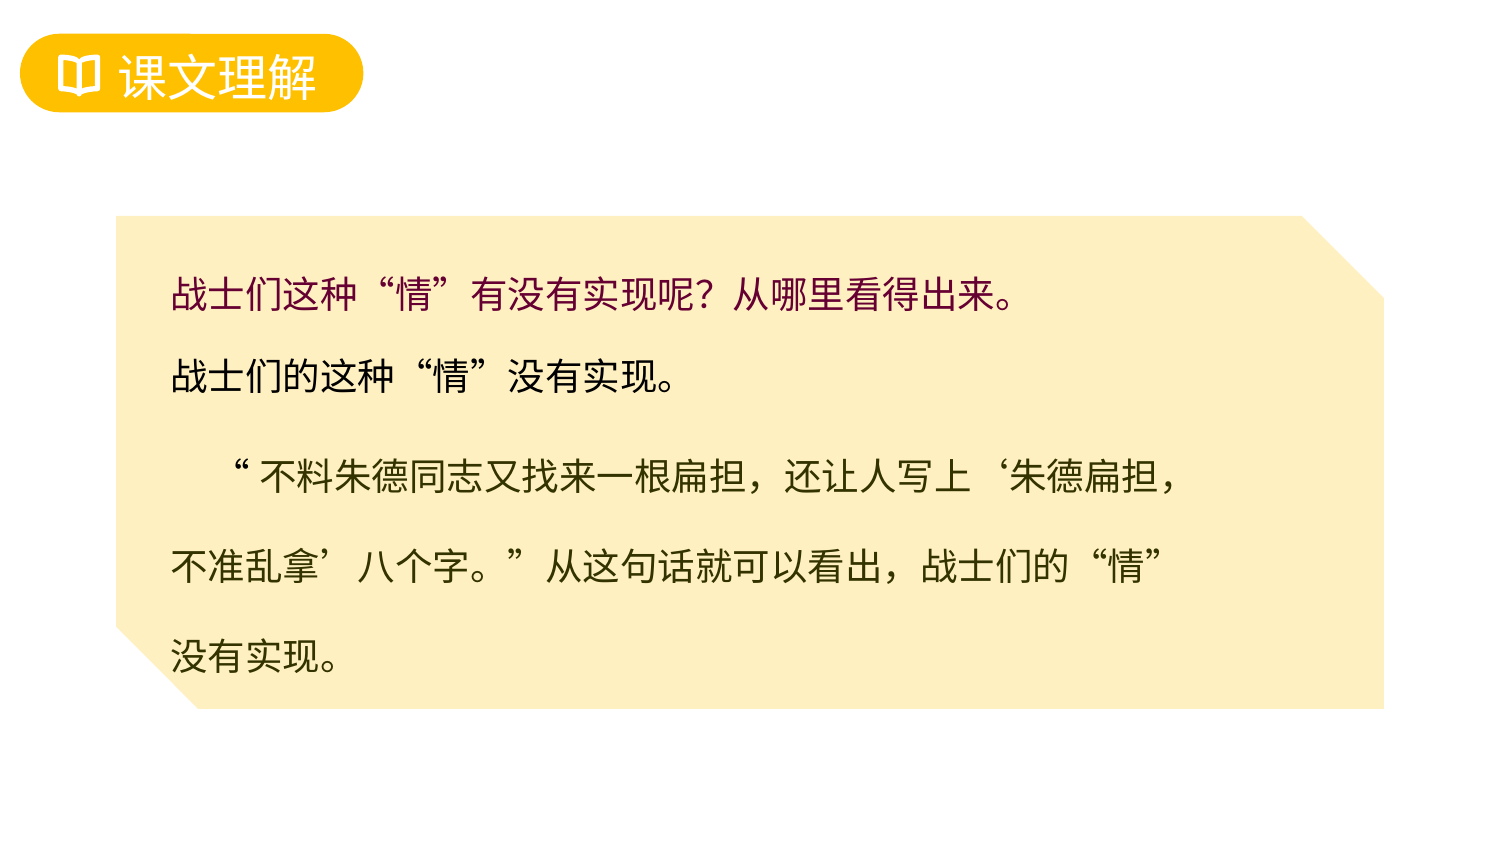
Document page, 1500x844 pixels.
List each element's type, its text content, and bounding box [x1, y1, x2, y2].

text_box 战士们的这种“情”没有实现。 [158, 347, 971, 402]
text_box [115, 214, 1385, 710]
text_box “不料朱德同志又找来一根扁担，还让人写上‘朱德扁担，不准乱拿’八个字。”从这句话就可以看出，战士们的“情”没有实现。 [158, 402, 1221, 684]
text_box 战士们这种“情”有没有实现呢？从哪里看得出来。 [158, 265, 1500, 322]
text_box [19, 33, 364, 115]
